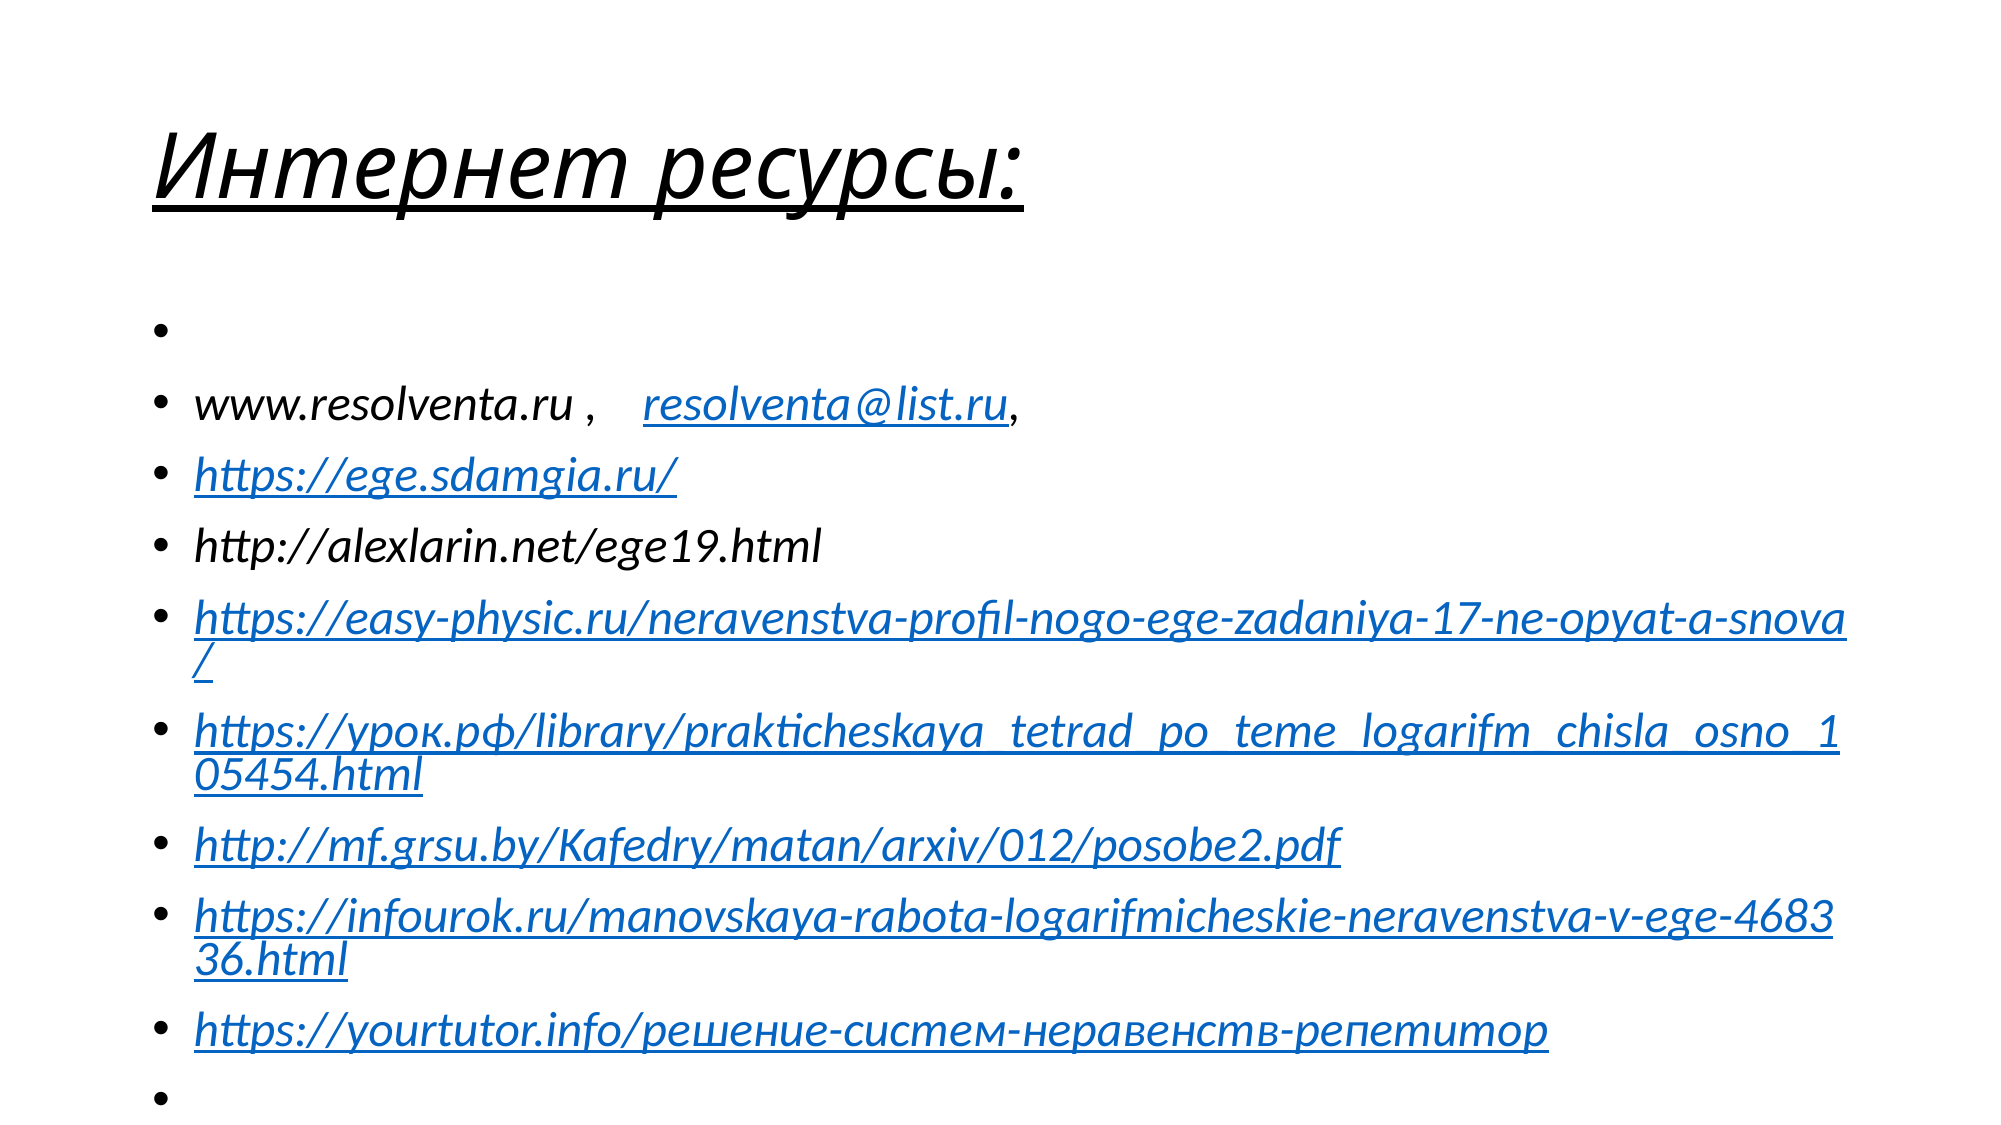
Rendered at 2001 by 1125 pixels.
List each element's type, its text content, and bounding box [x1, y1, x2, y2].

list www.resolventa.ru , resolventa@list.ru, https://ege.sdamgia.ru/ http://alexlarin.net/ege19.html https://easy-physic.ru/neravenstva-profil-nogo-ege-zadaniya-17-ne-opyat-a-snova/ https://урок.рф/library/prakticheskaya_tetrad_po_teme_logarifm_chisla_osno_105454.html http://mf.grsu.by/Kafedry/matan/arxiv/012/posobe2.pdf https://infourok.ru/manovskaya-rabota-logarifmicheskie-neravenstva-v-ege-468336.html https://yourtutor.info/решение-систем-неравенств-репетитор [137, 299, 1863, 1014]
title Интернет ресурсы: [137, 59, 1863, 278]
